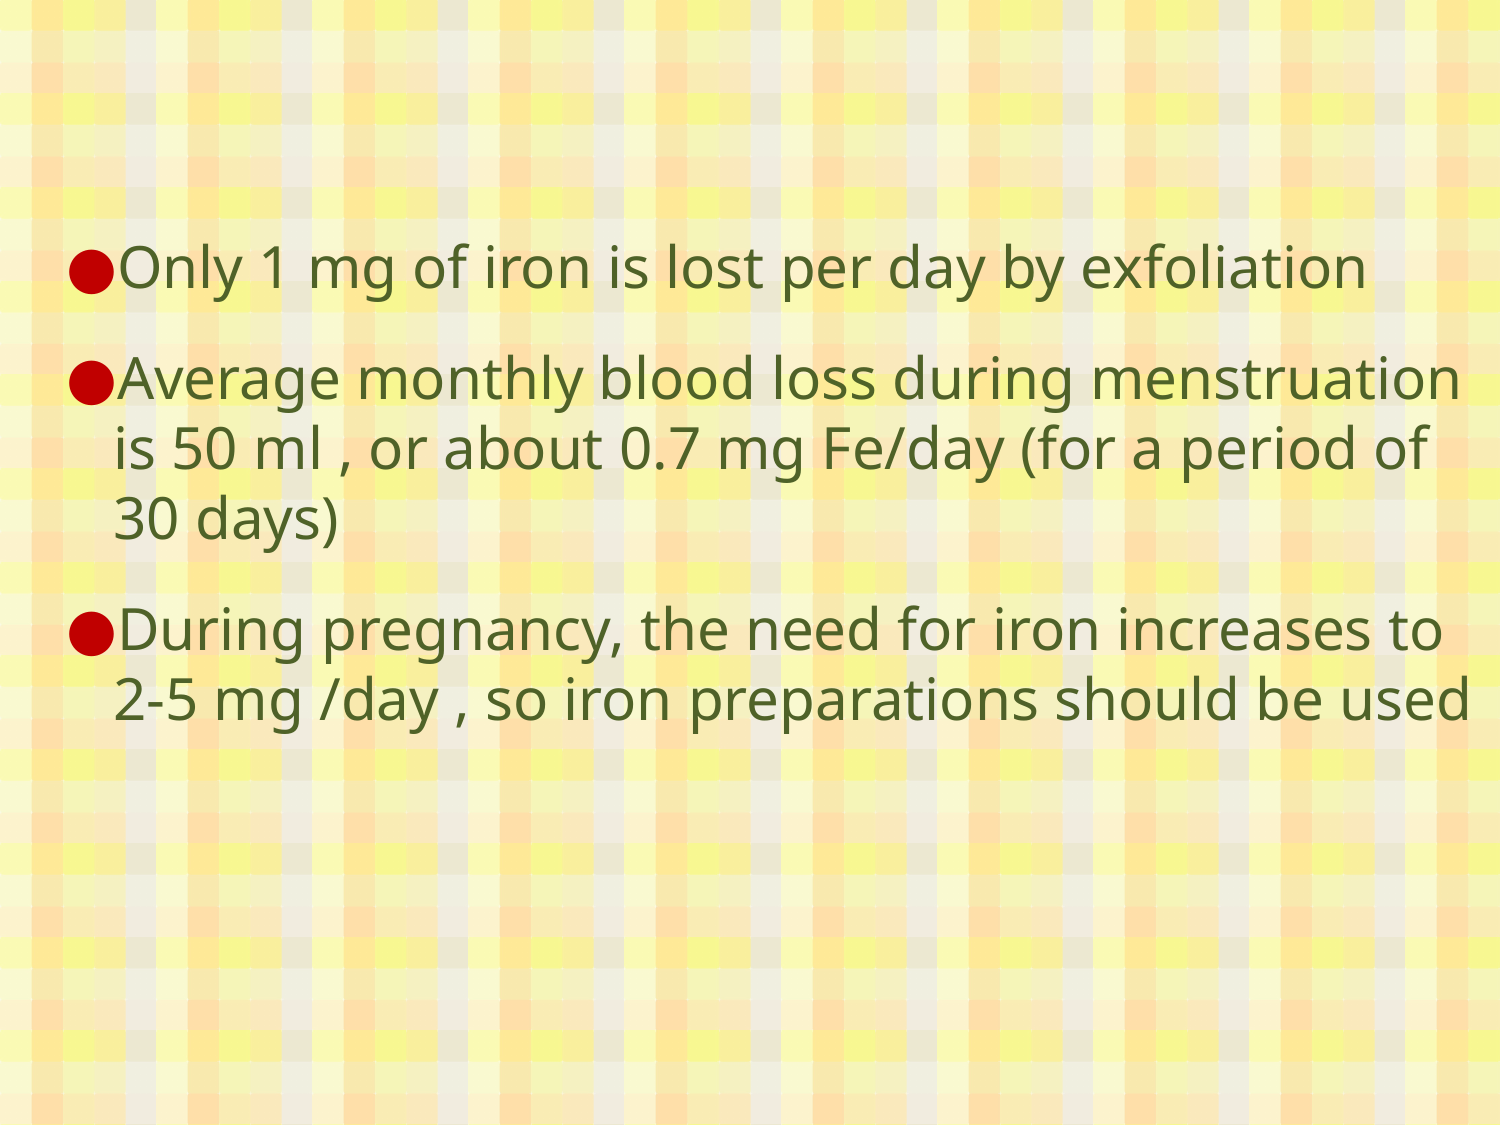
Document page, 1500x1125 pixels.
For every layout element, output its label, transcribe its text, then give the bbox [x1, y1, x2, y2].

subtitle Only 1 mg of iron is lost per day by exfoliation Average monthly blood loss during menstruation is 50 ml , or about 0.7 mg Fe/day (for a period of 30 days) During pregnancy, the need for iron increases to 2-5 mg /day , so iron preparations should be used [0, 222, 1500, 457]
